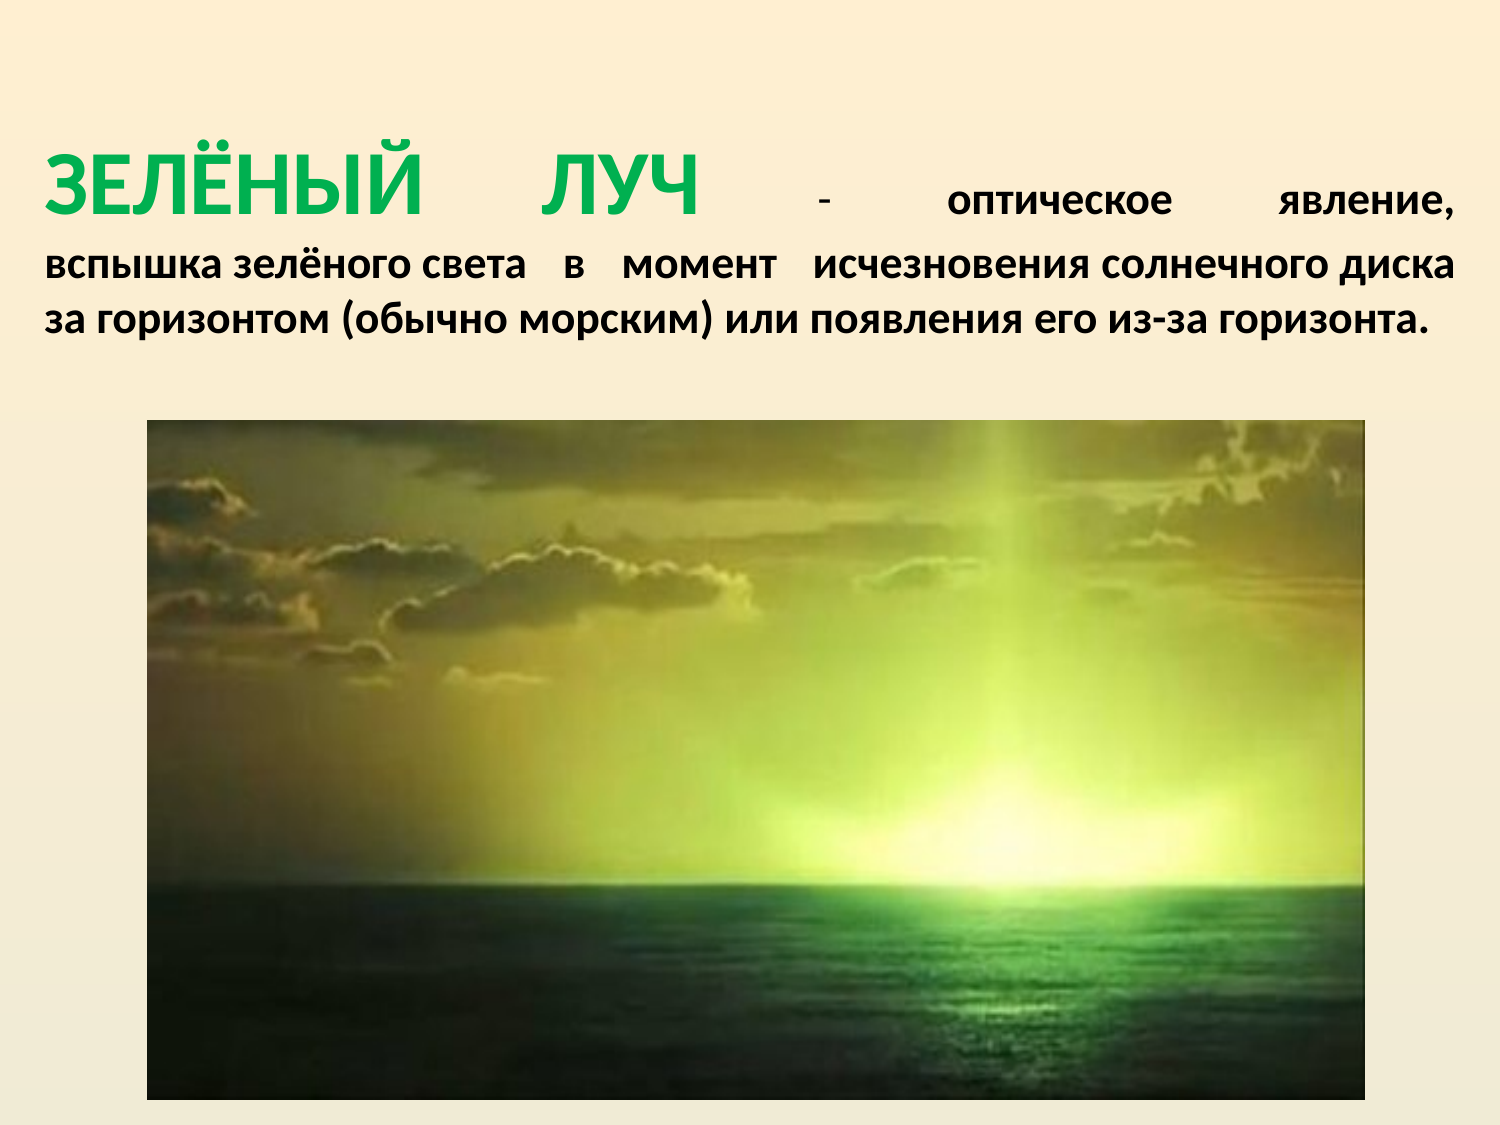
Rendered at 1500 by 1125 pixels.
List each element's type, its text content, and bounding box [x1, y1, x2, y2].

title ЗЕЛЁНЫЙ ЛУЧ - оптическое явление, вспышка зелёного света в момент исчезновения солнечного диска за горизонтом (обычно морским) или появления его из-за горизонта. [29, 45, 1471, 421]
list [147, 420, 1365, 1101]
